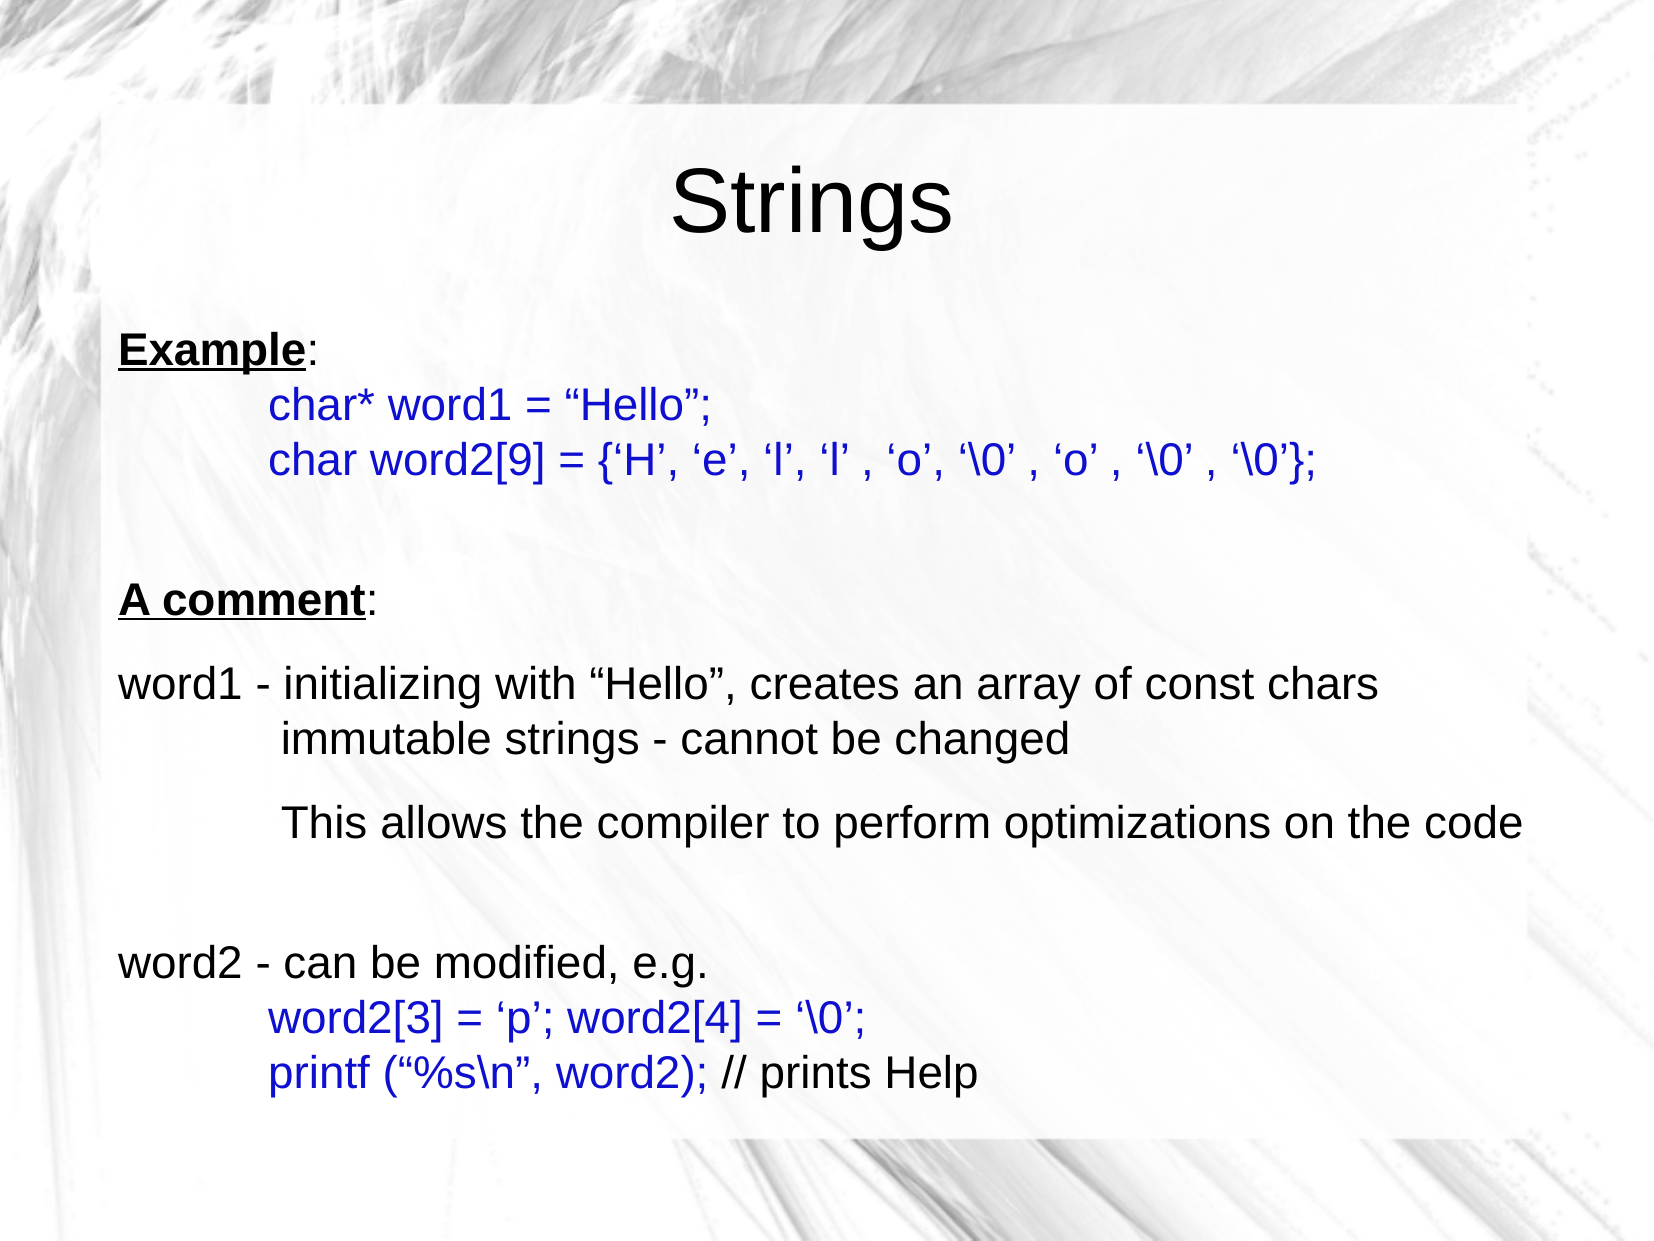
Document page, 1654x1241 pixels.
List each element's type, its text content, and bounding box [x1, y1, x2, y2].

list Example: char* word1 = “Hello”; char word2[9] = {‘H’, ‘e’, ‘l’, ‘l’ , ‘o’, ‘\0’ , ‘o’ , ‘\0’ , ‘\0’}; A comment: word1 - initializing with “Hello”, creates an array of const chars immutable strings - cannot be changed This allows the compiler to perform optimizations on the code word2 - can be modified, e.g. word2[3] = ‘p’; word2[4] = ‘\0’; printf (“%s\n”, word2); // prints Help [118, 319, 1571, 1109]
picture [0, 0, 1654, 1241]
title Strings [118, 93, 1506, 299]
